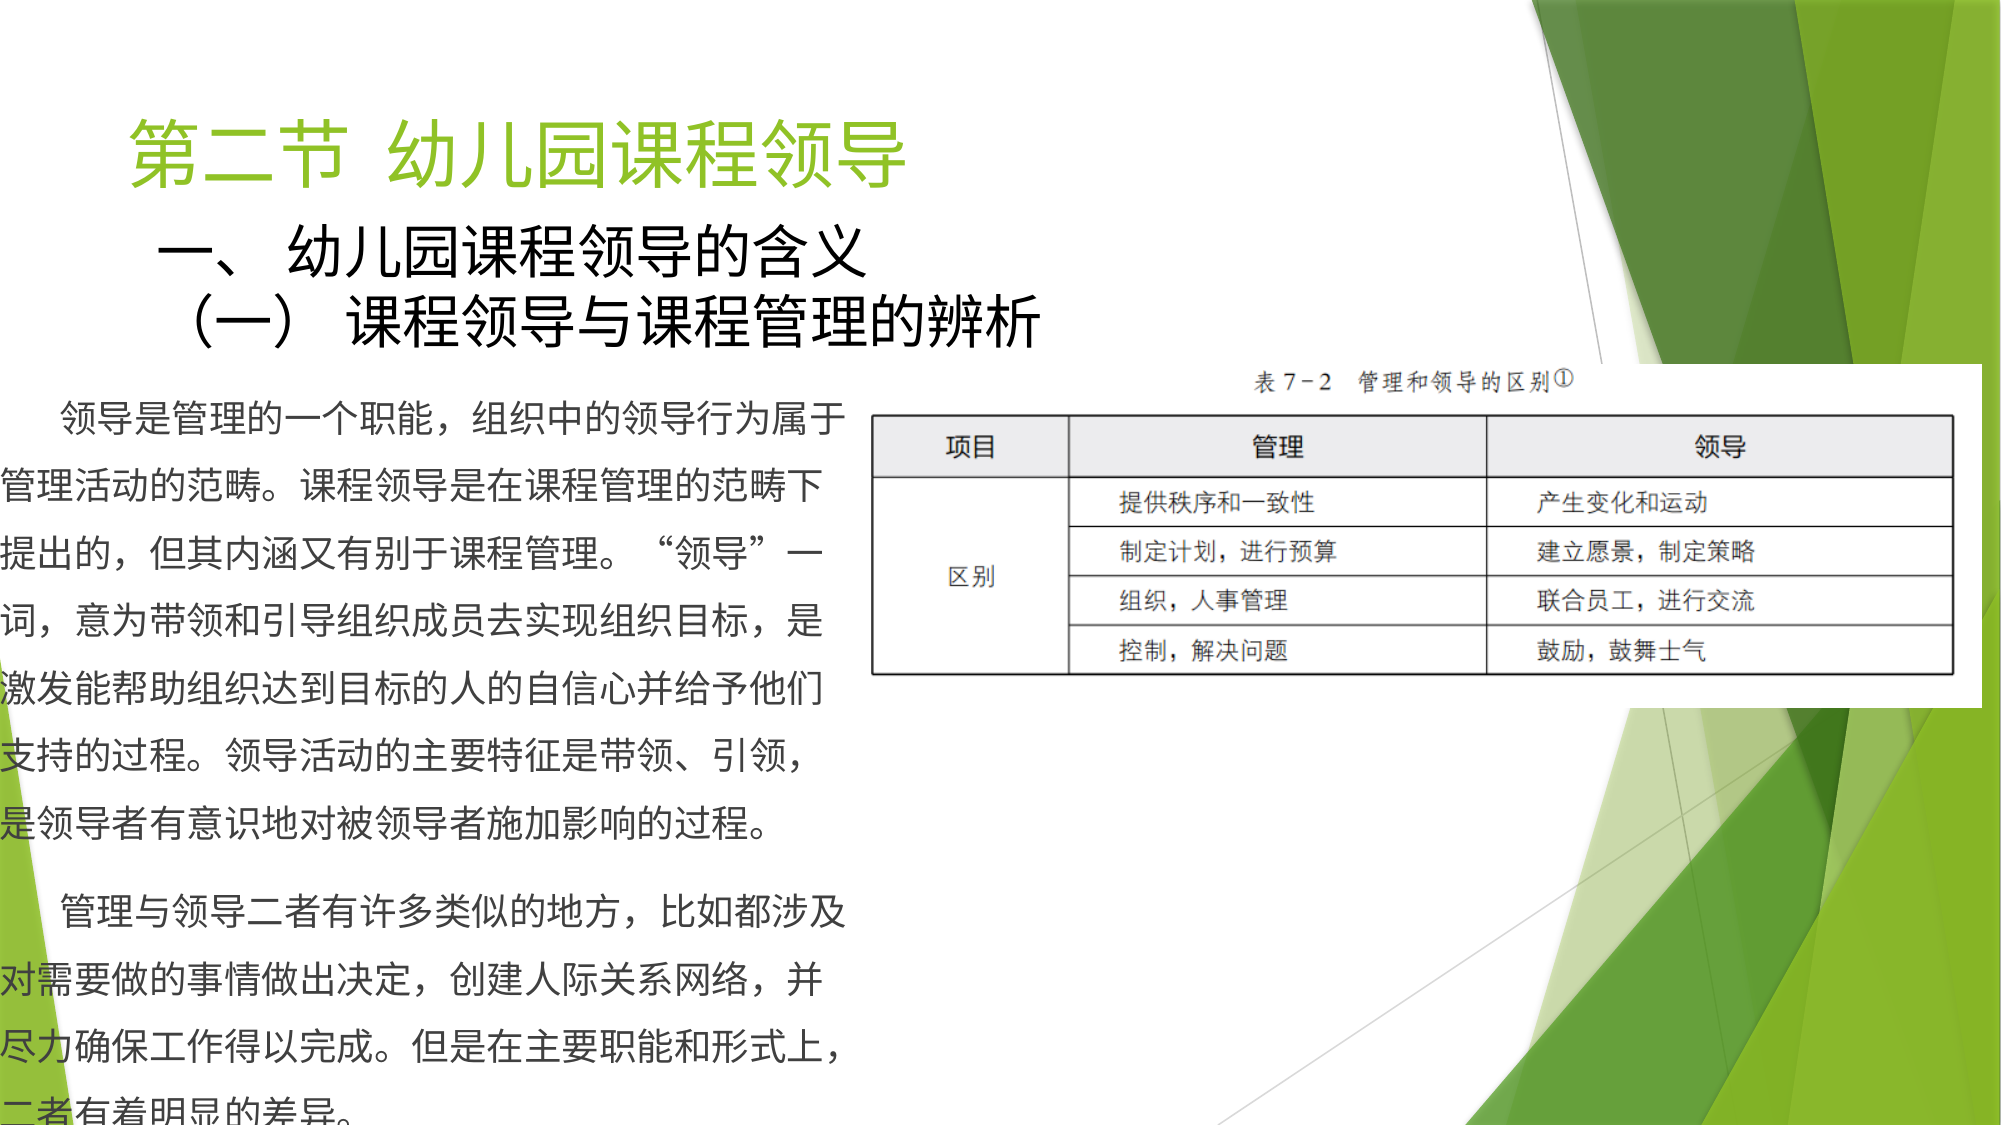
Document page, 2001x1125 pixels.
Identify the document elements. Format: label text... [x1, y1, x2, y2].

list 领导是管理的一个职能，组织中的领导行为属于管理活动的范畴。课程领导是在课程管理的范畴下提出的，但其内涵又有别于课程管理。“领导”一词，意为带领和引导组织成员去实现组织目标，是激发能帮助组织达到目标的人的自信心并给予他们支持的过程。领导活动的主要特征是带领、引领，是领导者有意识地对被领导者施加影响的过程。 管理与领导二者有许多类似的地方，比如都涉及对需要做的事情做出决定，创建人际关系网络，并尽力确保工作得以完成。但是在主要职能和形式上，二者有着明显的差异。 [0, 364, 848, 634]
title 第二节 幼儿园课程领导 [111, 99, 1522, 317]
text_box 一、 幼儿园课程领导的含义 （一） 课程领导与课程管理的辨析 [141, 208, 1451, 363]
picture [849, 364, 1982, 709]
